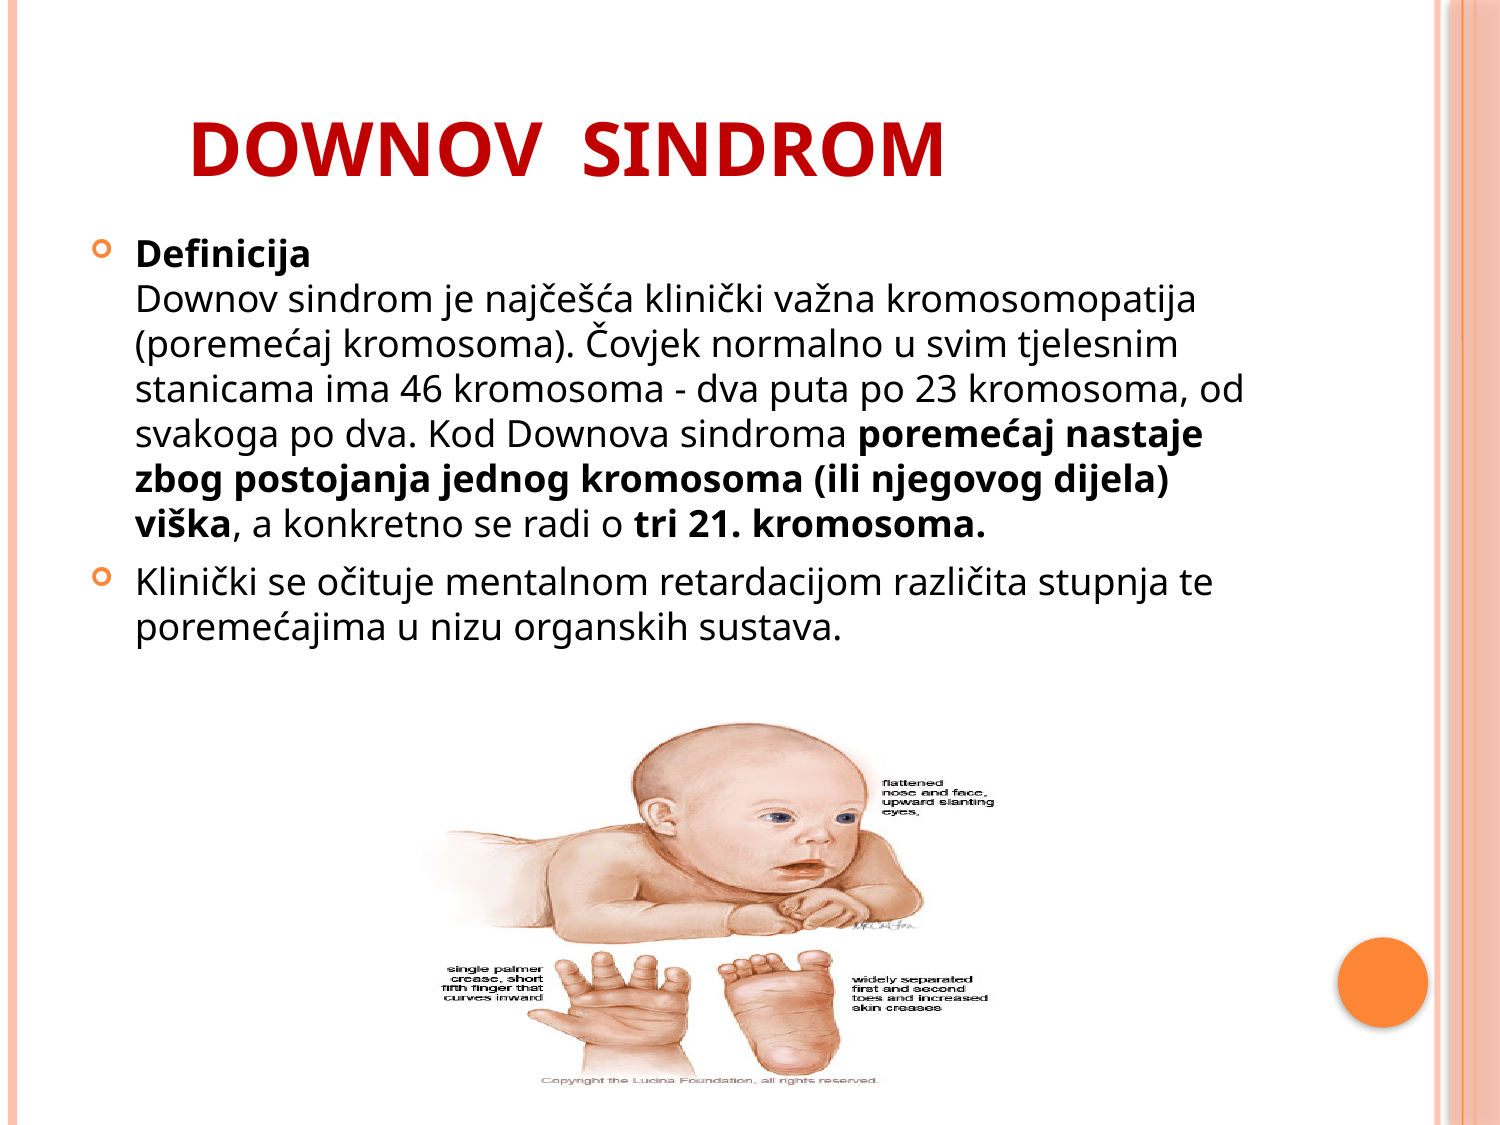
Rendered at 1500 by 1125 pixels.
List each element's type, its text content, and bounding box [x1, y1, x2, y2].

title DOWNOV SINDROM [75, 45, 1300, 200]
picture [421, 714, 1009, 1091]
list Definicija Downov sindrom je najčešća klinički važna kromosomopatija (poremećaj kromosoma). Čovjek normalno u svim tjelesnim stanicama ima 46 kromosoma - dva puta po 23 kromosoma, od svakoga po dva. Kod Downova sindroma poremećaj nastaje zbog postojanja jednog kromosoma (ili njegovog dijela) viška, a konkretno se radi o tri 21. kromosoma. Klinički se očituje mentalnom retardacijom različita stupnja te poremećajima u nizu organskih sustava. [74, 222, 1301, 1063]
